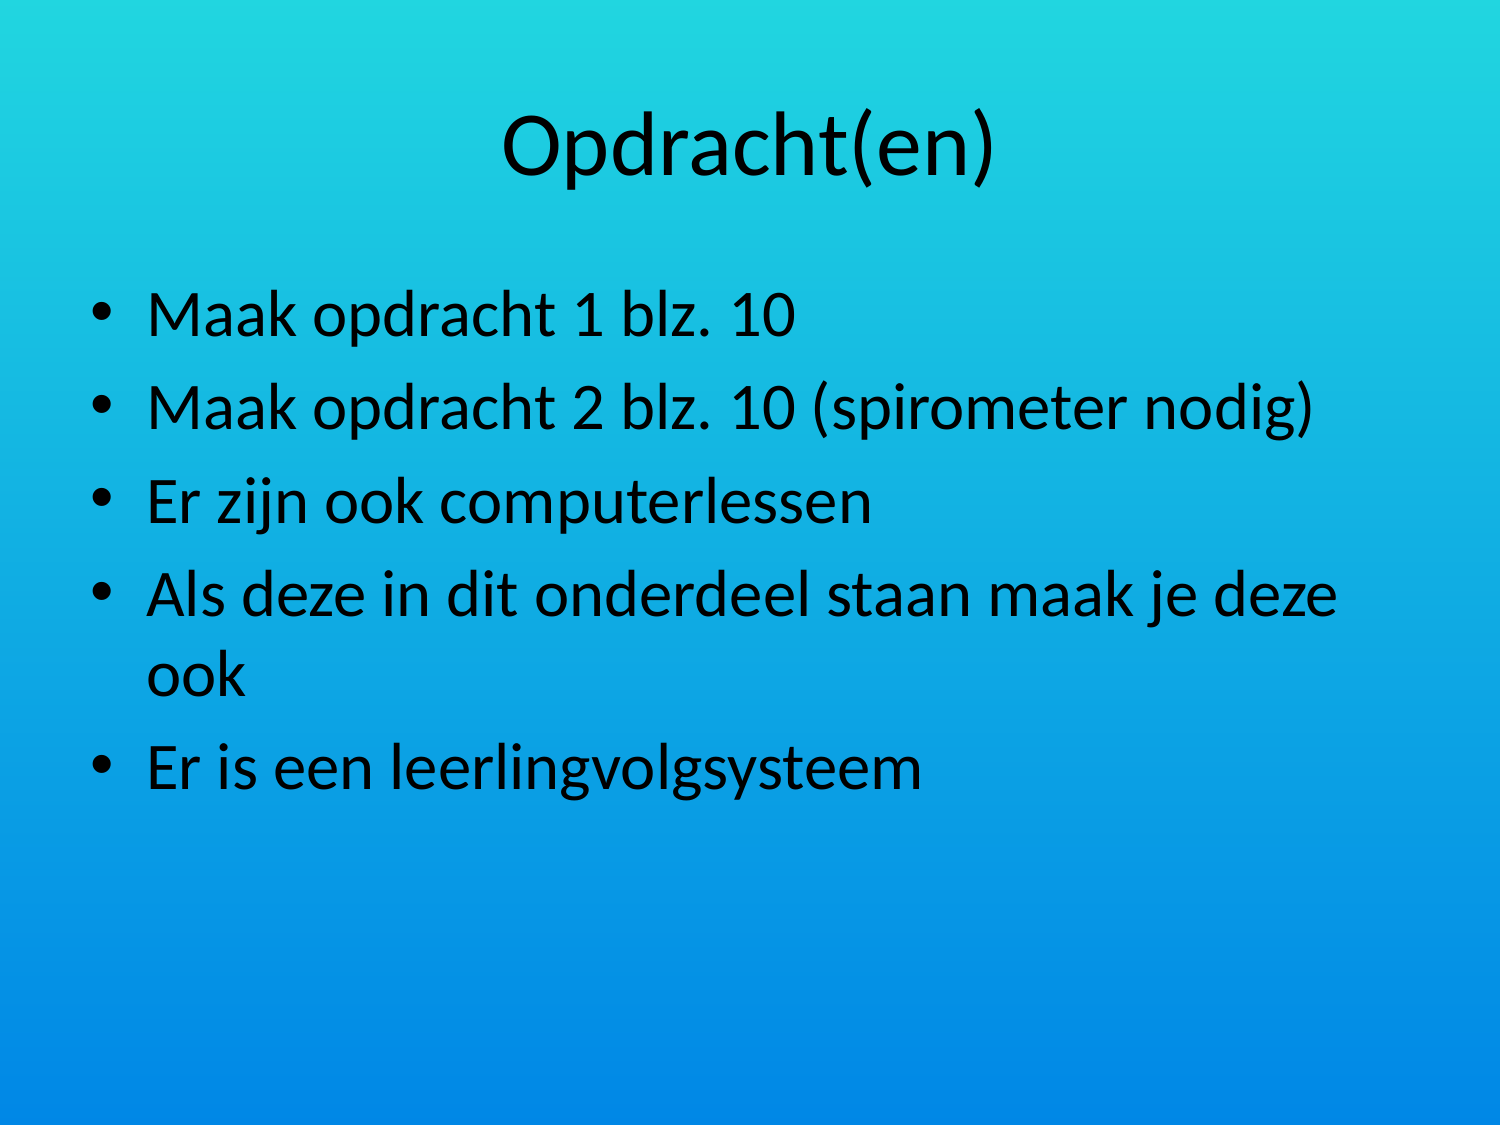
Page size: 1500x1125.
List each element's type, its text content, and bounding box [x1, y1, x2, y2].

title Opdracht(en) [75, 45, 1425, 233]
list Maak opdracht 1 blz. 10 Maak opdracht 2 blz. 10 (spirometer nodig) Er zijn ook computerlessen Als deze in dit onderdeel staan maak je deze ook Er is een leerlingvolgsysteem [75, 262, 1425, 1005]
